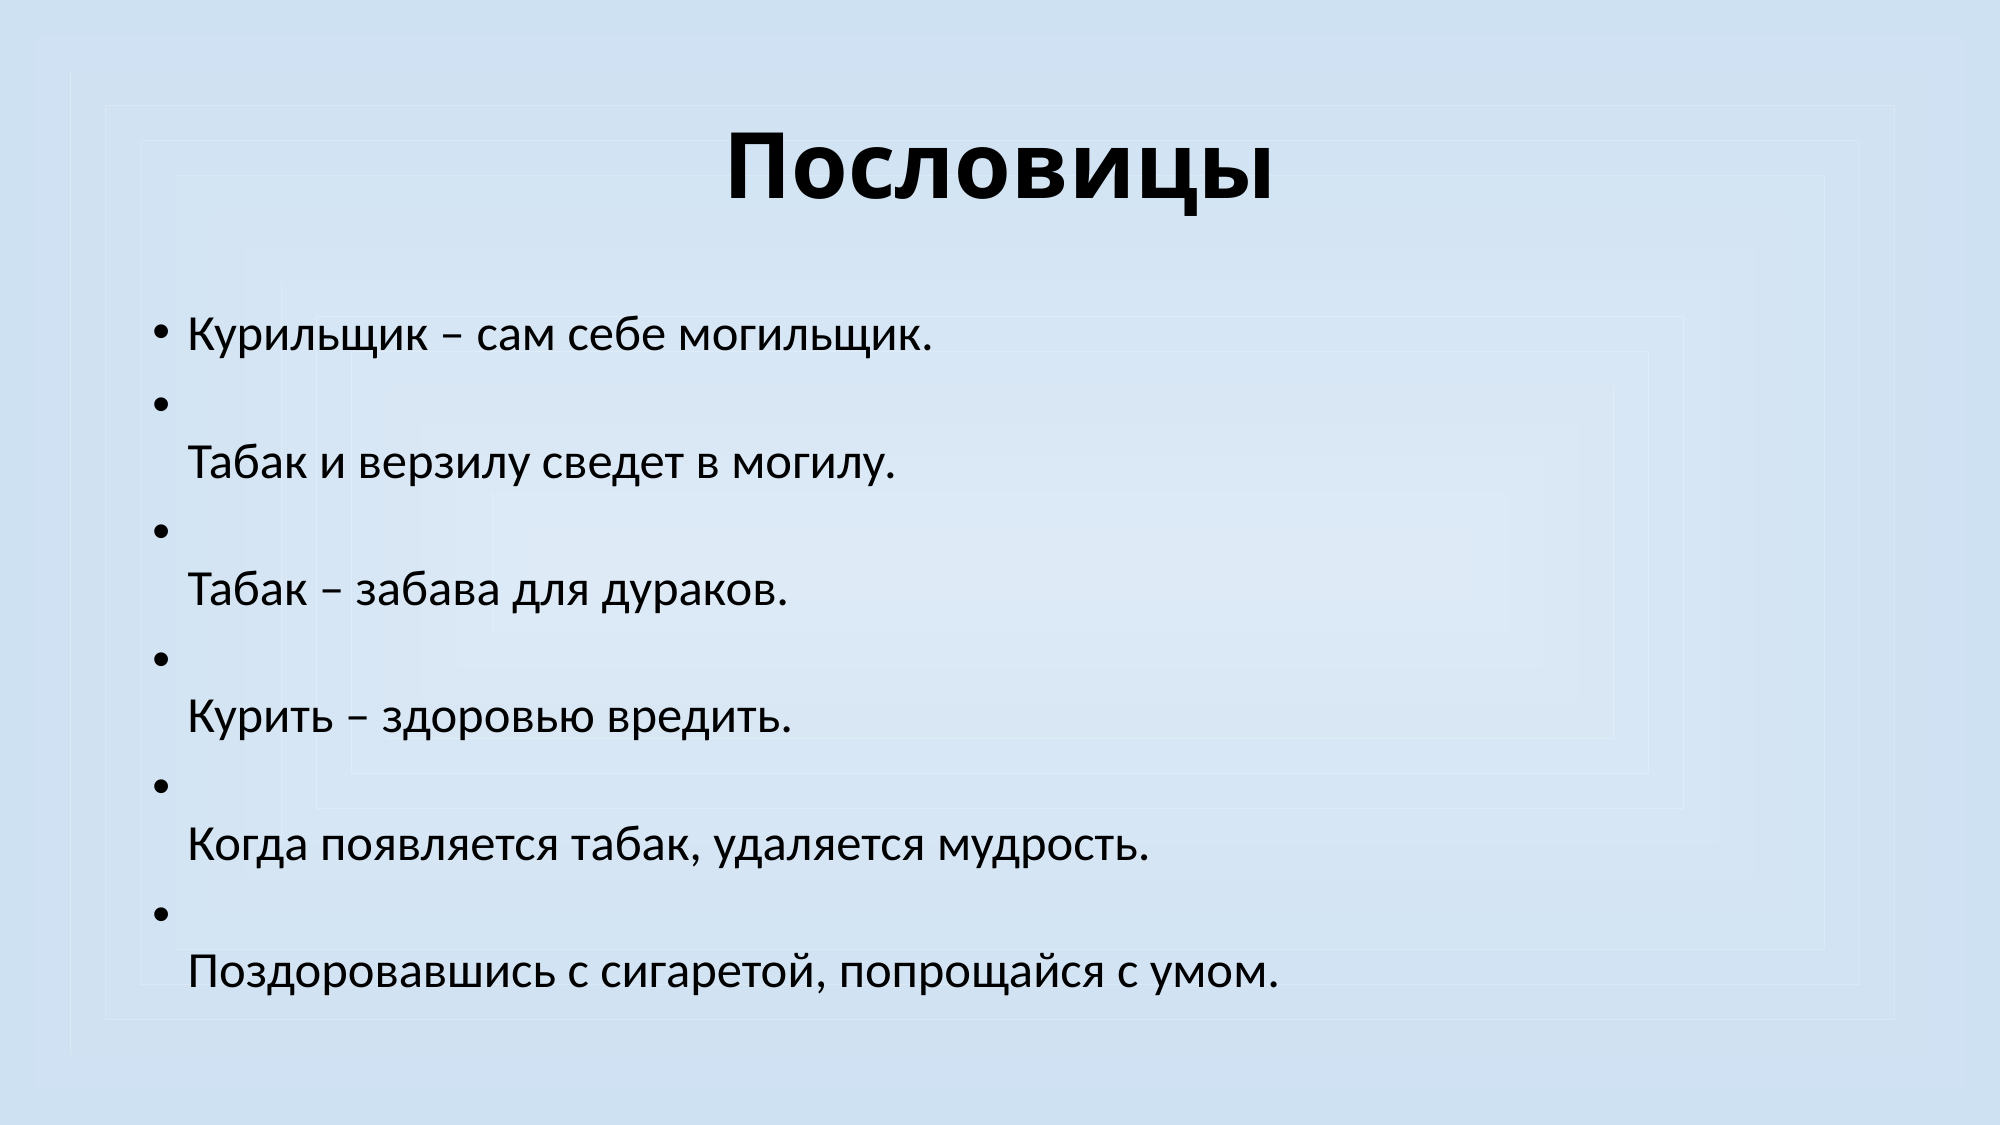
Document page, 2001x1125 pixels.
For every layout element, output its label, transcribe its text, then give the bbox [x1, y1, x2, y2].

title Пословицы [137, 59, 1863, 278]
list Курильщик – сам себе могильщик. Табак и верзилу сведет в могилу. Табак – забава для дураков. Курить – здоровью вредить. Когда появляется табак, удаляется мудрость. Поздоровавшись с сигаретой, попрощайся с умом. [137, 299, 1863, 1014]
